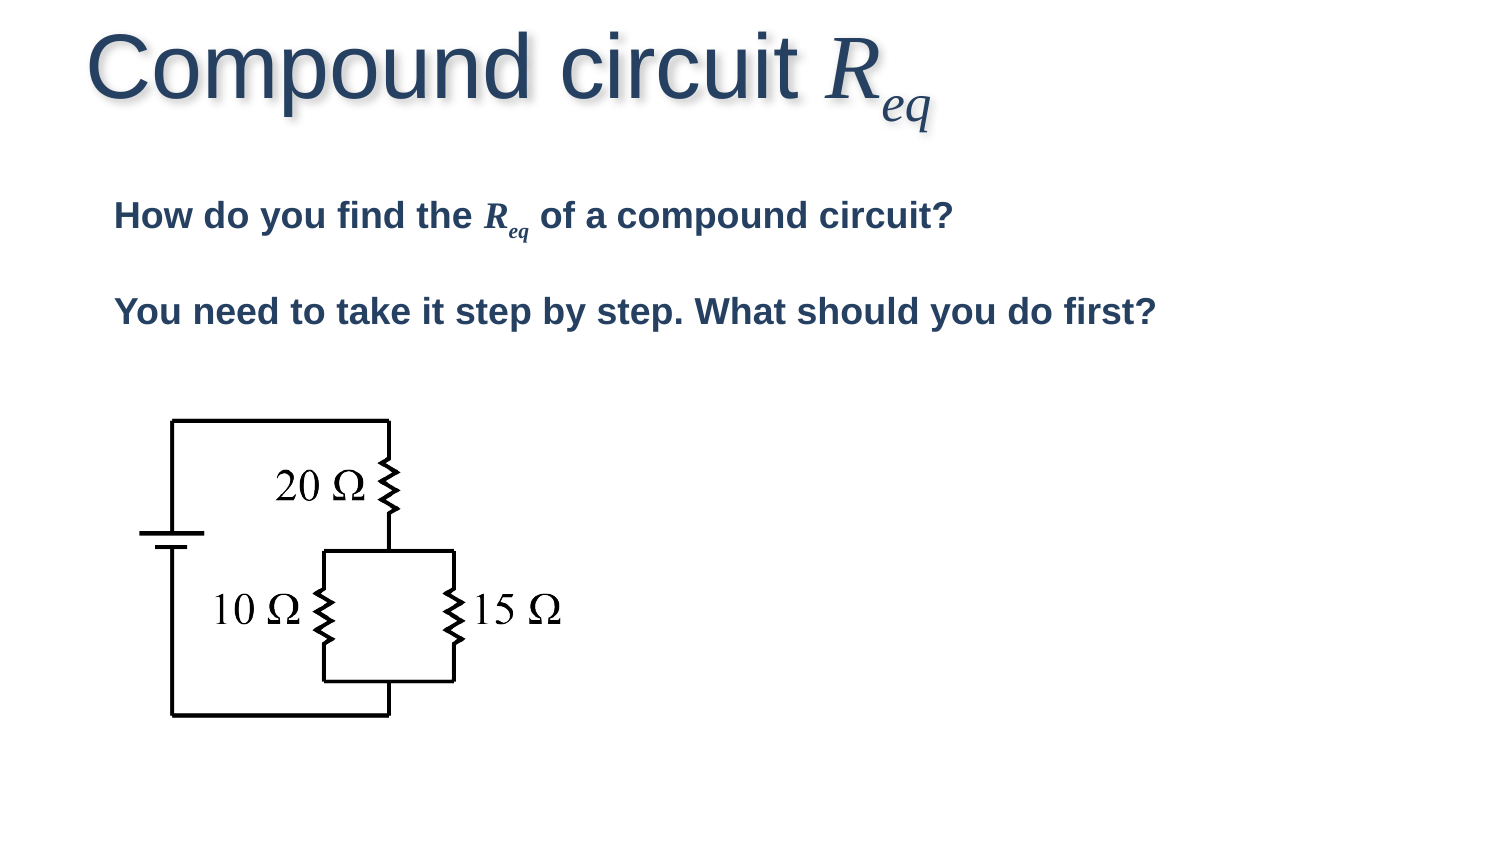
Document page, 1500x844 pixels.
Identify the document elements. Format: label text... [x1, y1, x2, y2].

text_box Compound circuit Req [70, 0, 1465, 206]
picture [102, 410, 575, 726]
text_box How do you find the Req of a compound circuit? You need to take it step by step. What should you do first? [99, 213, 1384, 385]
